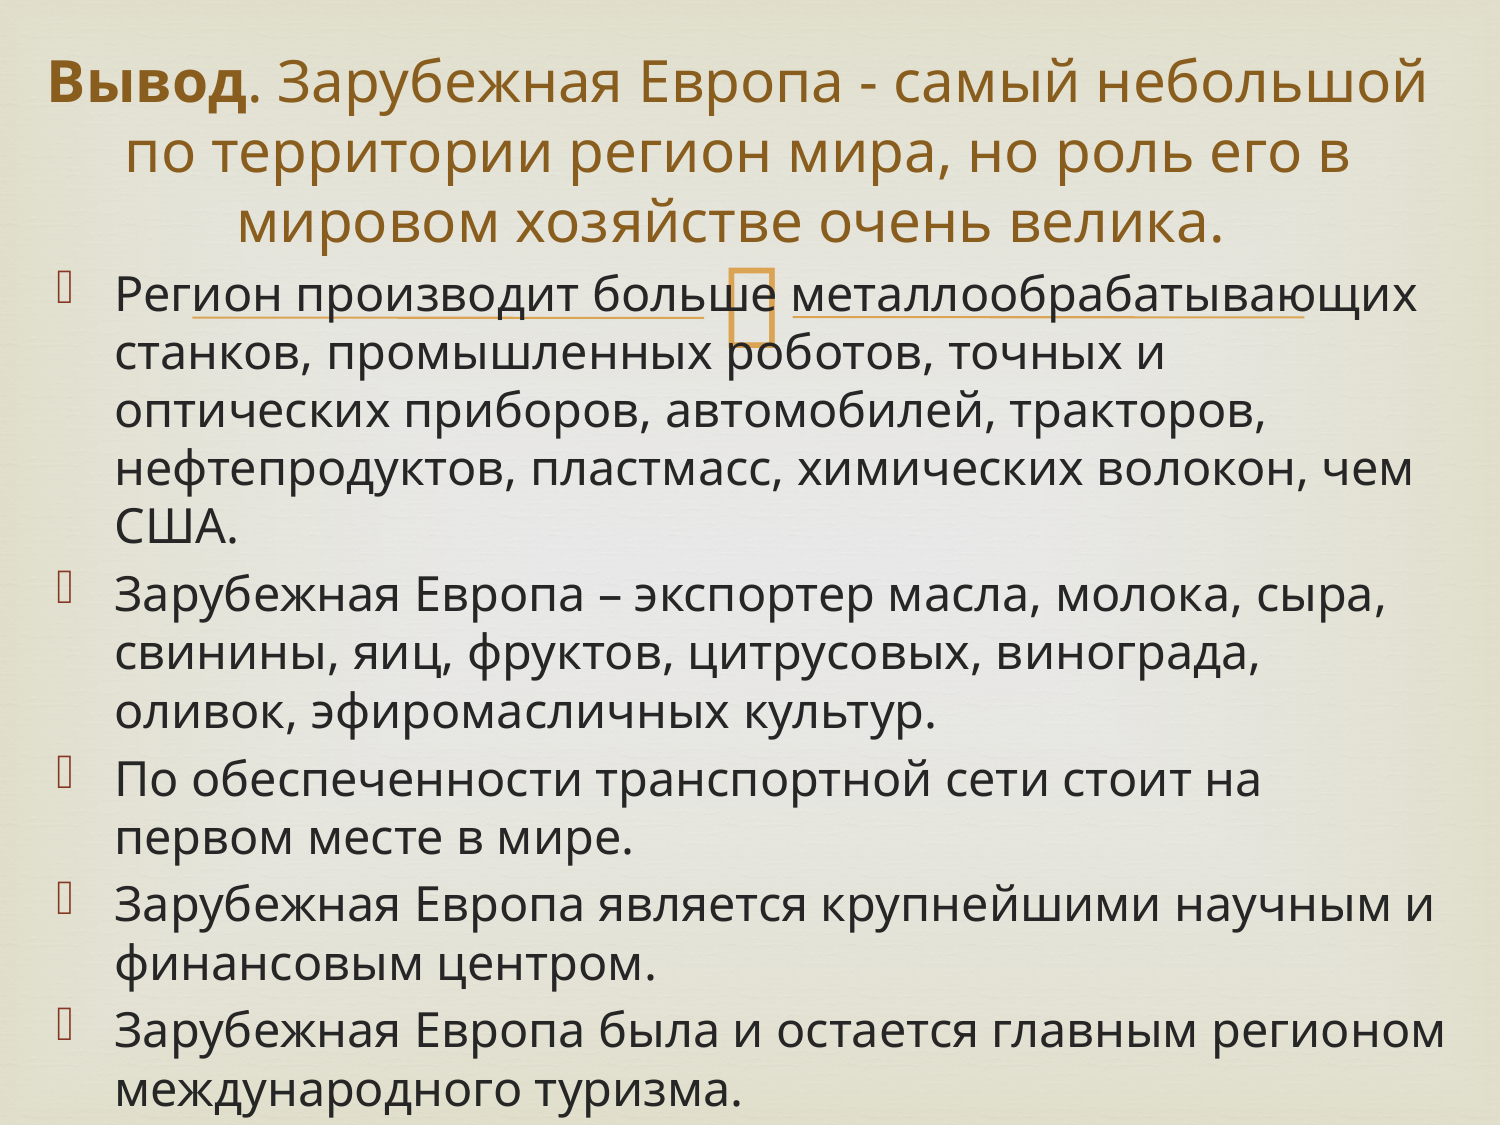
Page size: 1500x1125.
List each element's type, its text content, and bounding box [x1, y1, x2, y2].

title Вывод. Зарубежная Европа - самый небольшой по территории регион мира, но роль его в мировом хозяйстве очень велика. [29, 30, 1447, 267]
list Регион производит больше металлообрабатывающих станков, промышленных роботов, точных и оптических приборов, автомобилей, тракторов, нефтепродуктов, пластмасс, химических волокон, чем США. Зарубежная Европа – экспортер масла, молока, сыра, свинины, яиц, фруктов, цитрусовых, винограда, оливок, эфиромасличных культур. По обеспеченности транспортной сети стоит на первом месте в мире. Зарубежная Европа является крупнейшими научным и финансовым центром. Зарубежная Европа была и остается главным регионом международного туризма. [41, 255, 1471, 1125]
